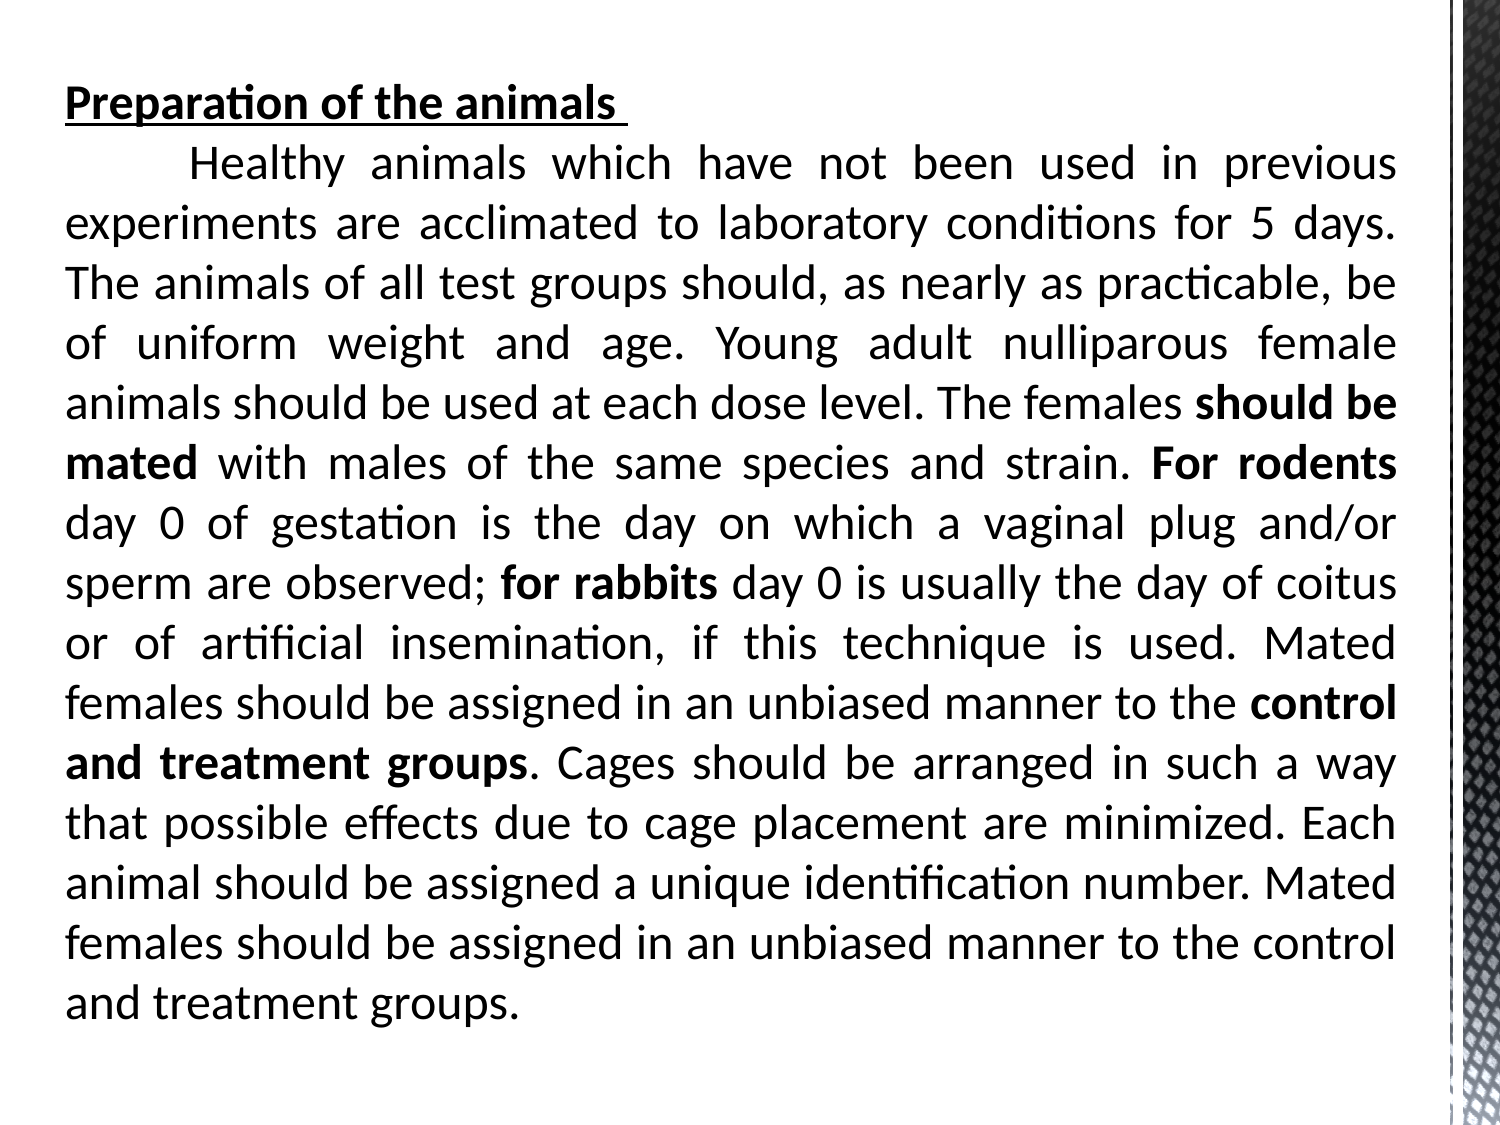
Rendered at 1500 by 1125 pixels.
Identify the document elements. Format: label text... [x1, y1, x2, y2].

picture [1447, 0, 1500, 1125]
text_box Preparation of the animals Healthy animals which have not been used in previous experiments are acclimated to laboratory conditions for 5 days. The animals of all test groups should, as nearly as practicable, be of uniform weight and age. Young adult nulliparous female animals should be used at each dose level. The females should be mated with males of the same species and strain. For rodents day 0 of gestation is the day on which a vaginal plug and/or sperm are observed; for rabbits day 0 is usually the day of coitus or of artificial insemination, if this technique is used. Mated females should be assigned in an unbiased manner to the control and treatment groups. Cages should be arranged in such a way that possible effects due to cage placement are minimized. Each animal should be assigned a unique identification number. Mated females should be assigned in an unbiased manner to the control and treatment groups. [49, 62, 1413, 1038]
